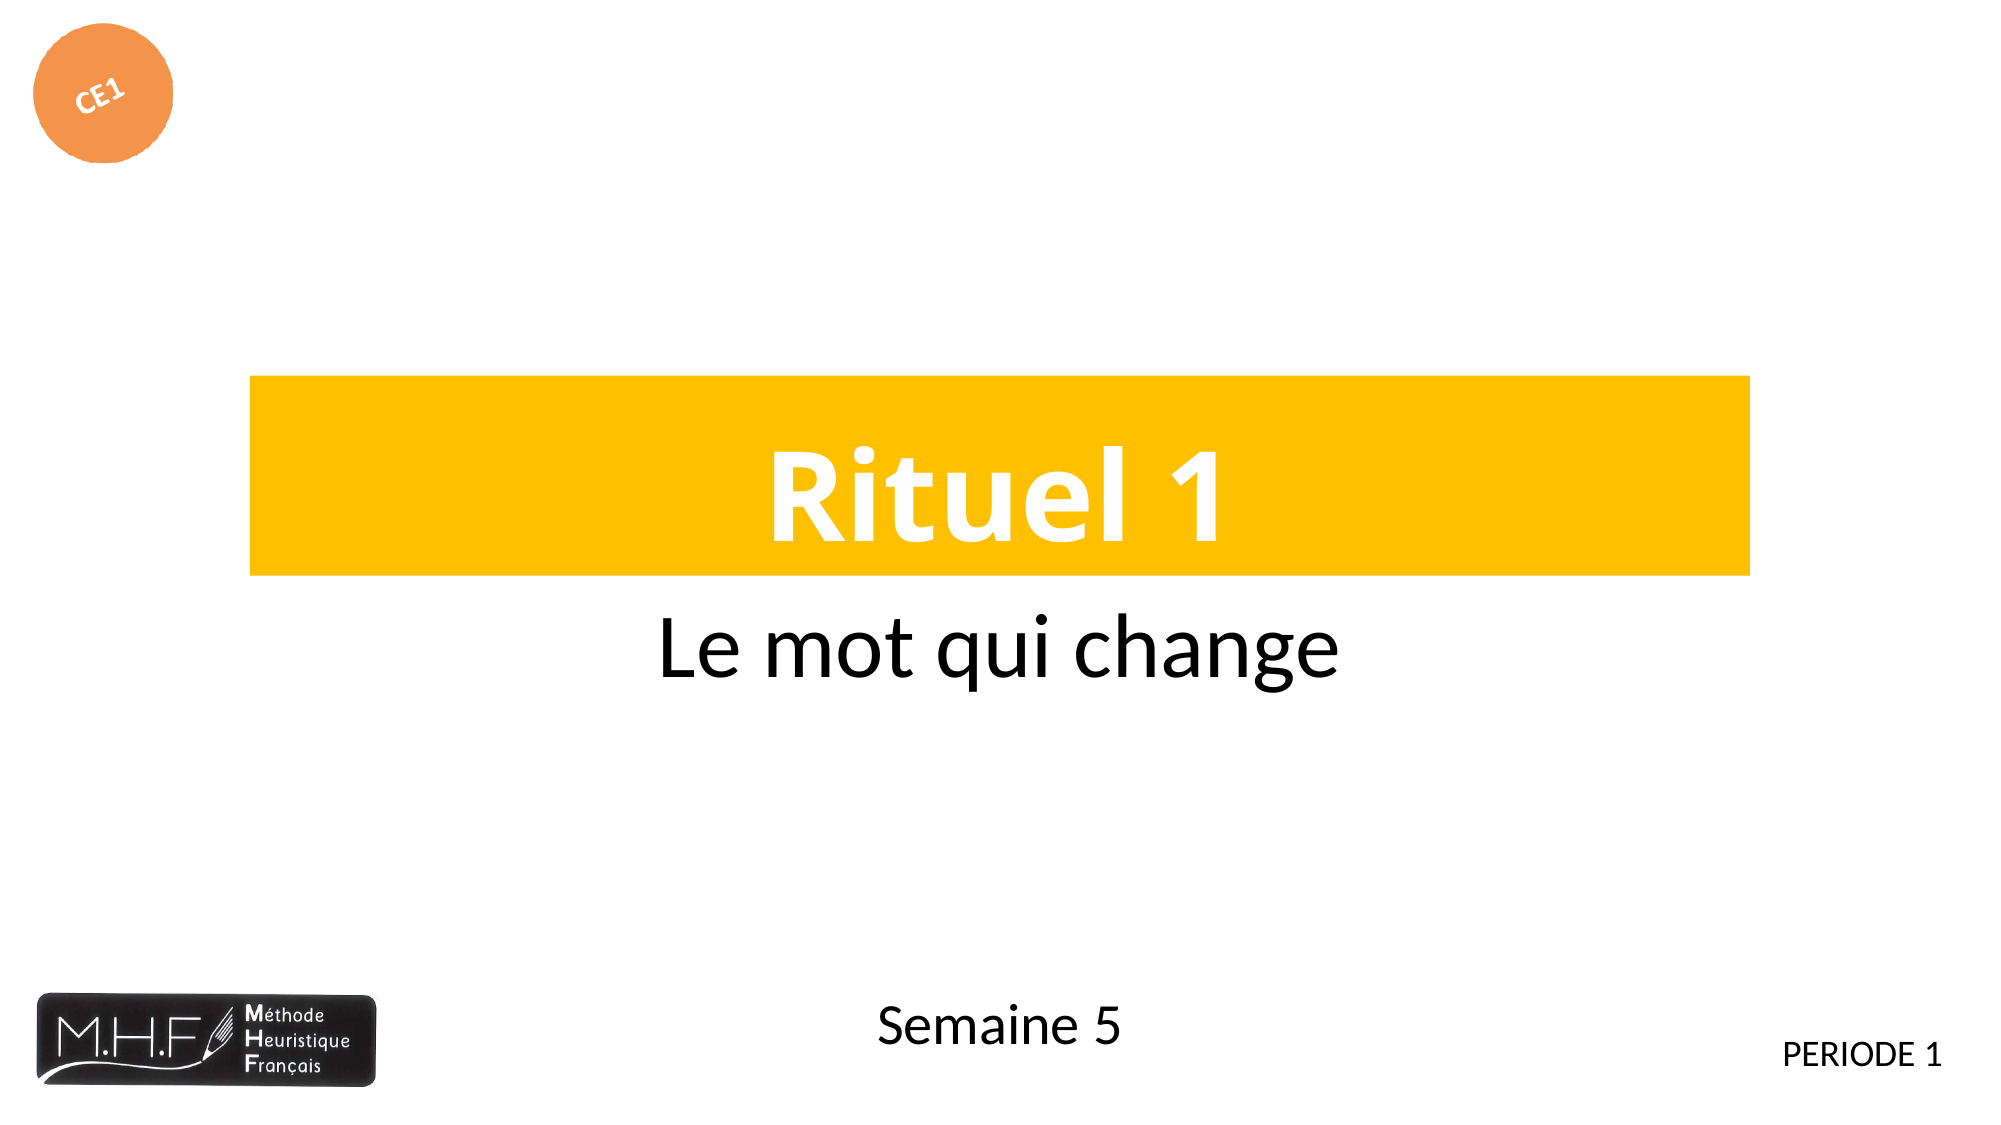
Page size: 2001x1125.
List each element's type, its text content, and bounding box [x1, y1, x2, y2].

picture [33, 23, 173, 163]
text_box Semaine 5 [249, 987, 1750, 1118]
subtitle Le mot qui change [249, 590, 1750, 863]
picture [33, 990, 379, 1089]
title Rituel 1 [249, 375, 1750, 576]
text_box PERIODE 1 [1750, 1021, 1967, 1082]
